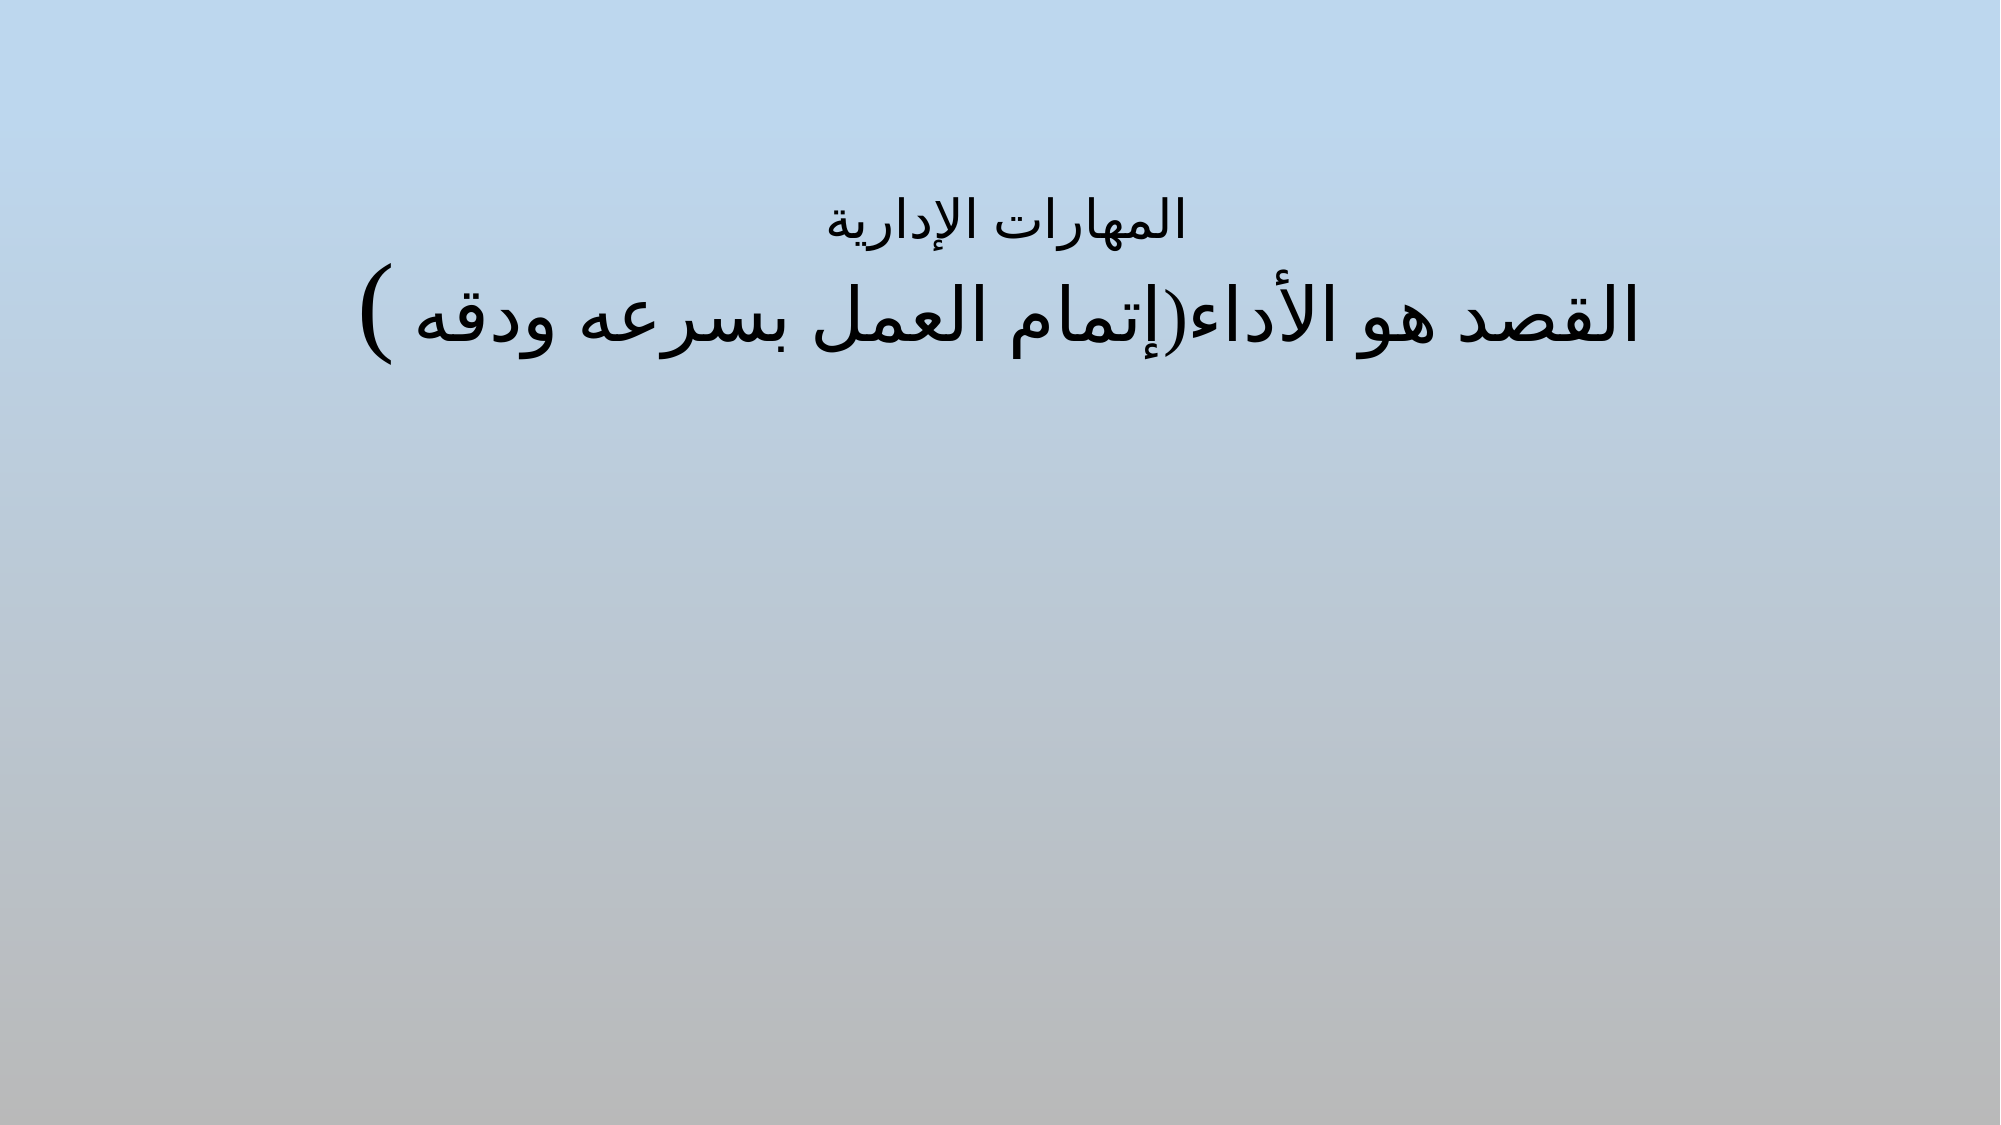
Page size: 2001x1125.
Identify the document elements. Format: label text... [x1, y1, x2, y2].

title المهارات الإدارية [249, 184, 1750, 236]
subtitle القصد هو الأداء(إتمام العمل بسرعه ودقه ) [249, 236, 1750, 863]
